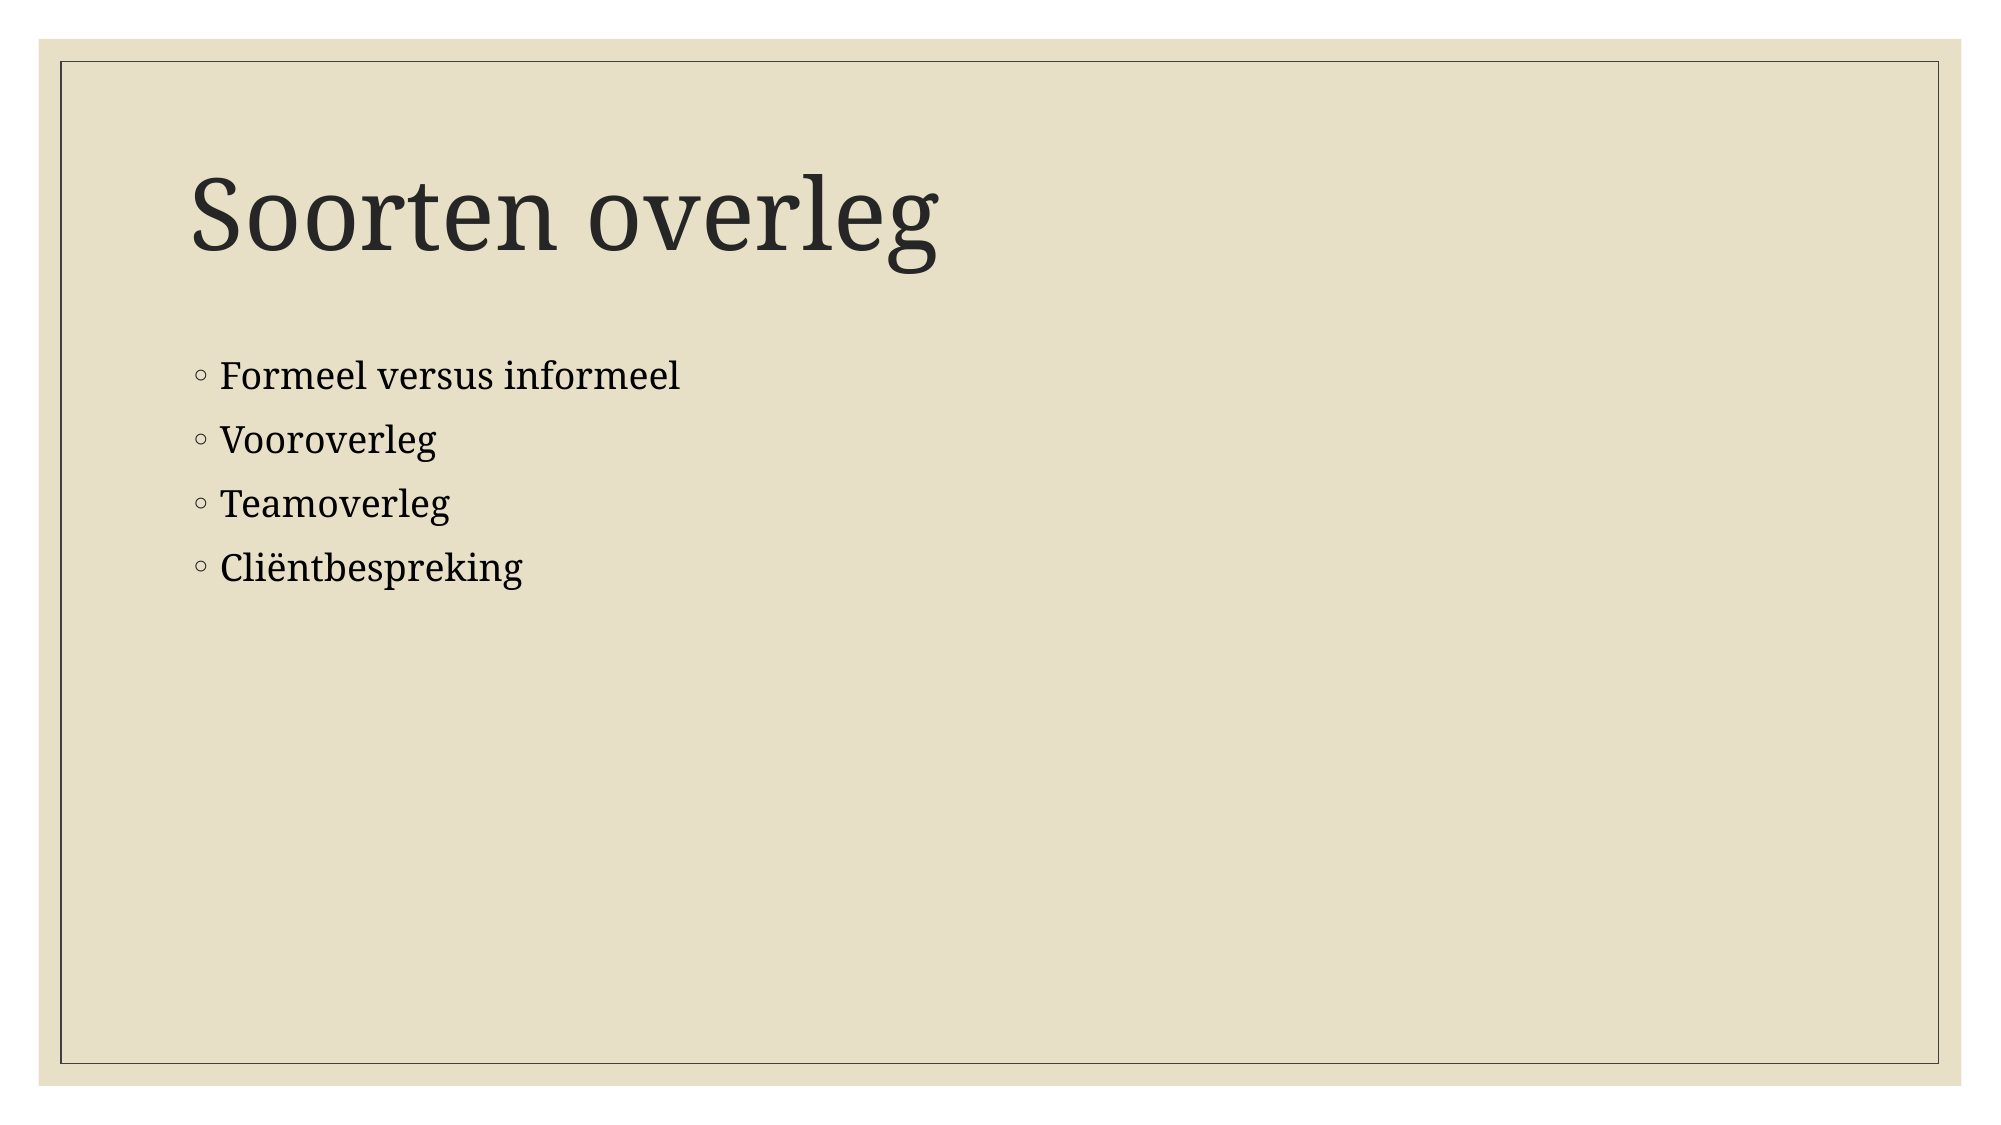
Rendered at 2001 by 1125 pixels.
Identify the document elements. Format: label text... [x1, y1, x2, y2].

title Soorten overleg [174, 105, 1825, 331]
list Formeel versus informeel Vooroverleg Teamoverleg Cliëntbespreking [174, 345, 1825, 990]
